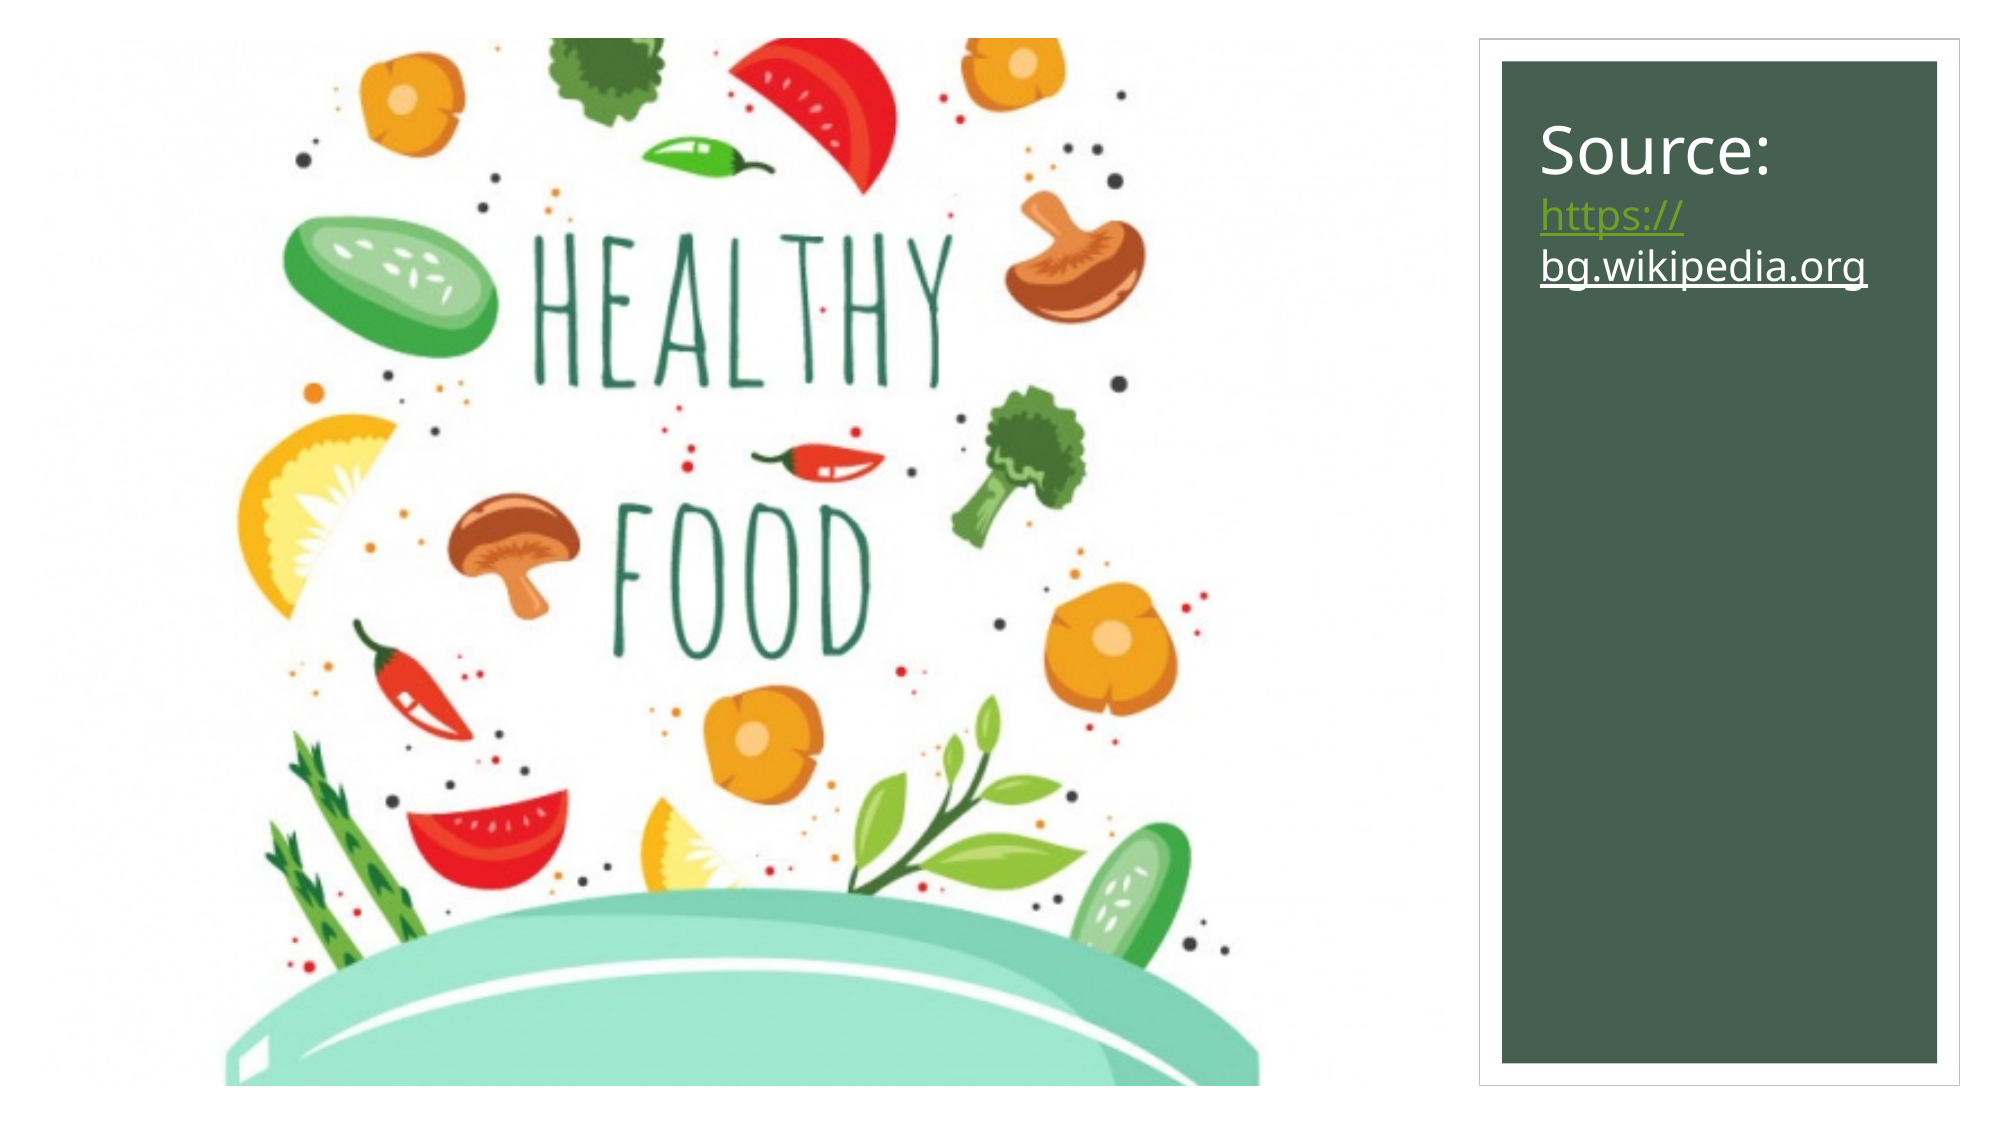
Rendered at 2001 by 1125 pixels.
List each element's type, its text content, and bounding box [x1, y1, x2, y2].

title Source: https://bg.wikipedia.org [1524, 98, 1924, 369]
picture [37, 38, 1449, 1086]
